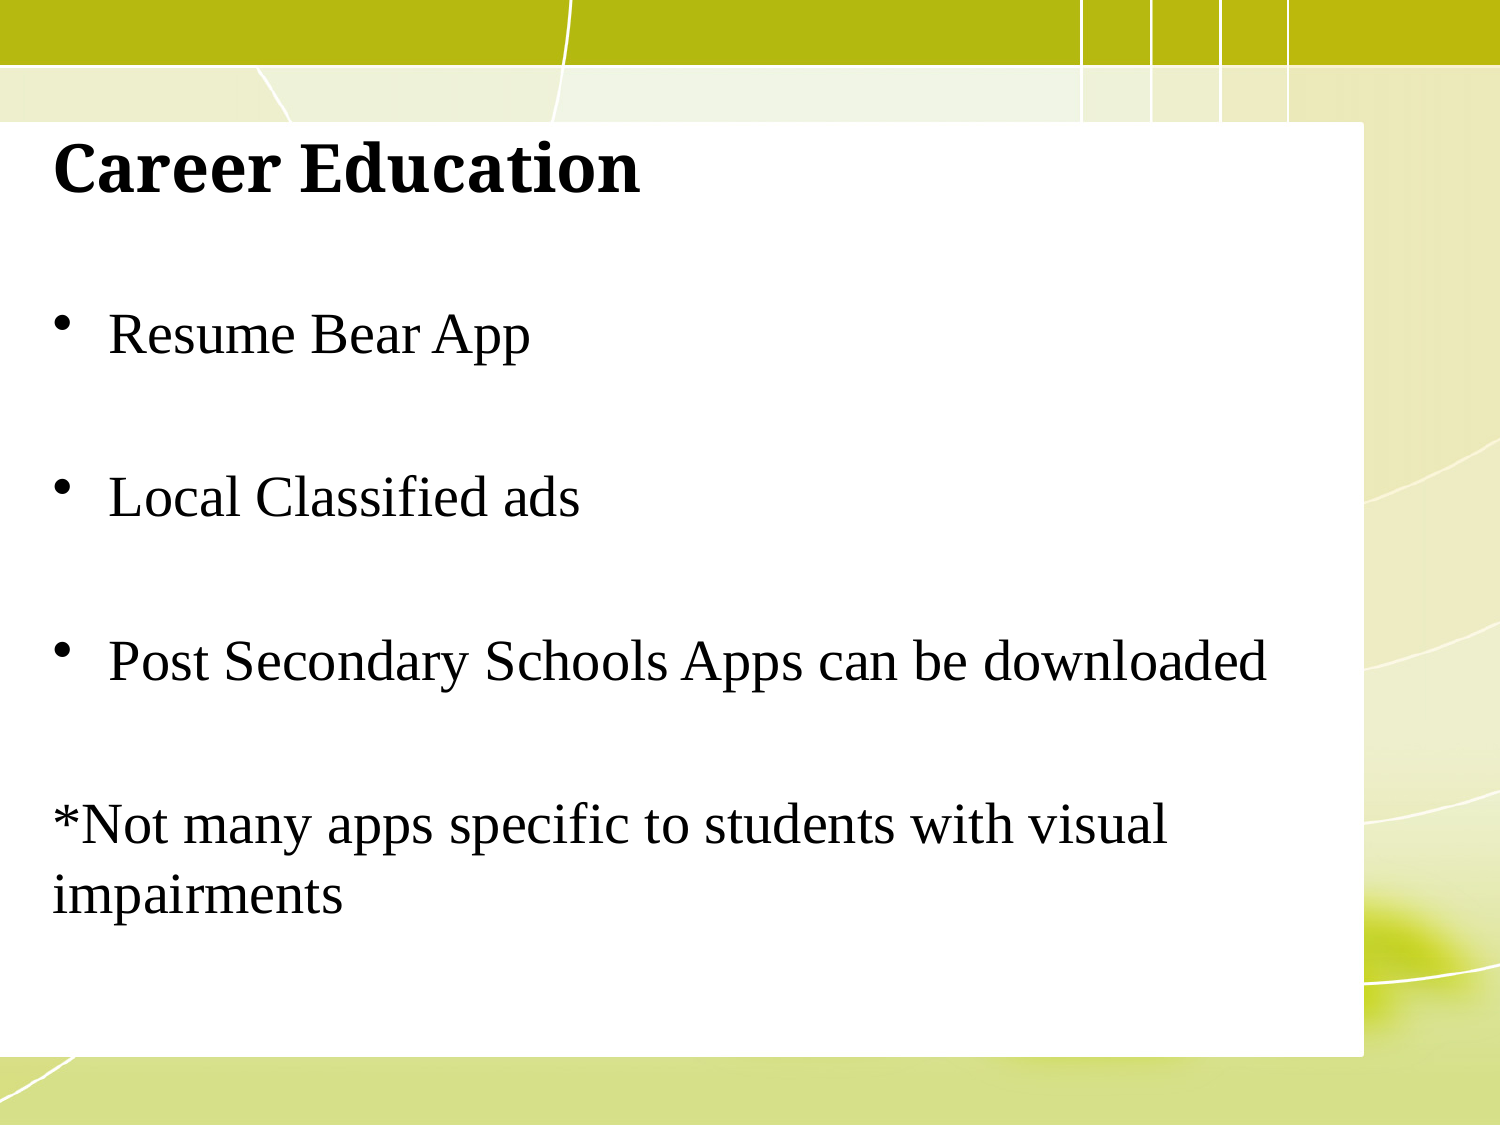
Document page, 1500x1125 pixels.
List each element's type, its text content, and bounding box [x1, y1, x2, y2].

picture [0, 0, 1500, 1125]
title Career Education [37, 137, 1288, 276]
list Resume Bear App Local Classified ads Post Secondary Schools Apps can be downloaded *Not many apps specific to students with visual impairments [37, 287, 1288, 963]
